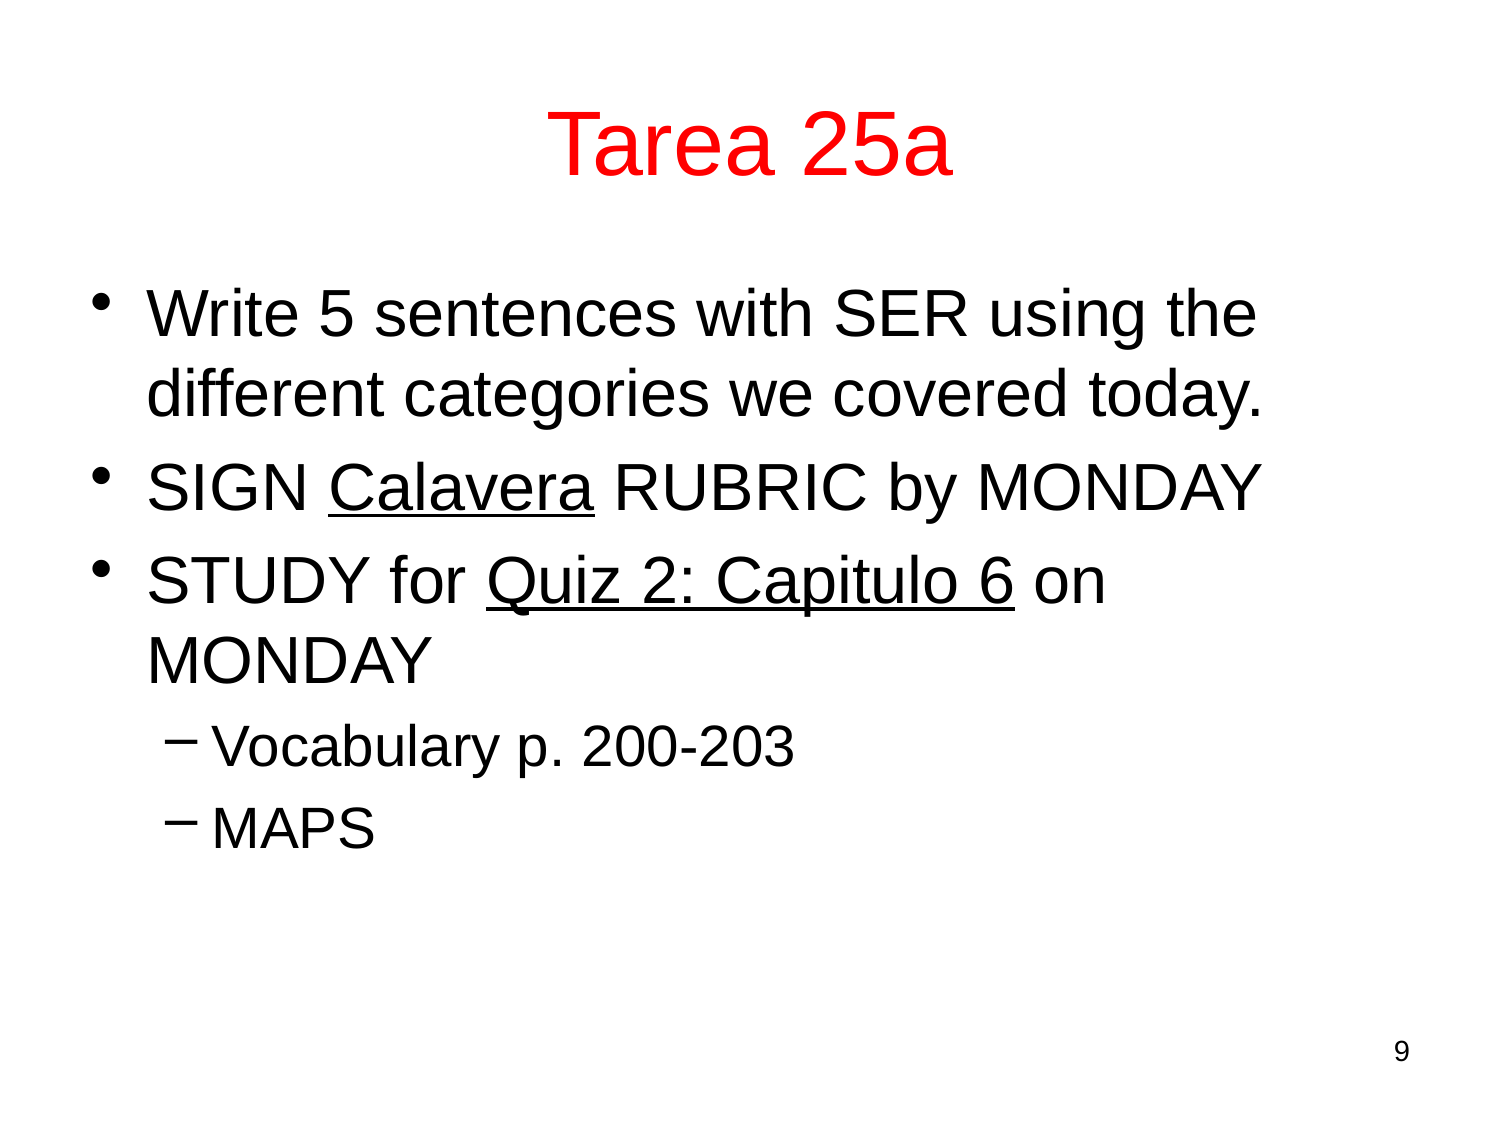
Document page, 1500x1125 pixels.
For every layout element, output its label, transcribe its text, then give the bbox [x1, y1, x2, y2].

list Write 5 sentences with SER using the different categories we covered today. SIGN Calavera RUBRIC by MONDAY STUDY for Quiz 2: Capitulo 6 on MONDAY Vocabulary p. 200-203 MAPS [75, 262, 1425, 1005]
title Tarea 25a [75, 45, 1425, 233]
slide_number 9 [1074, 1024, 1425, 1103]
